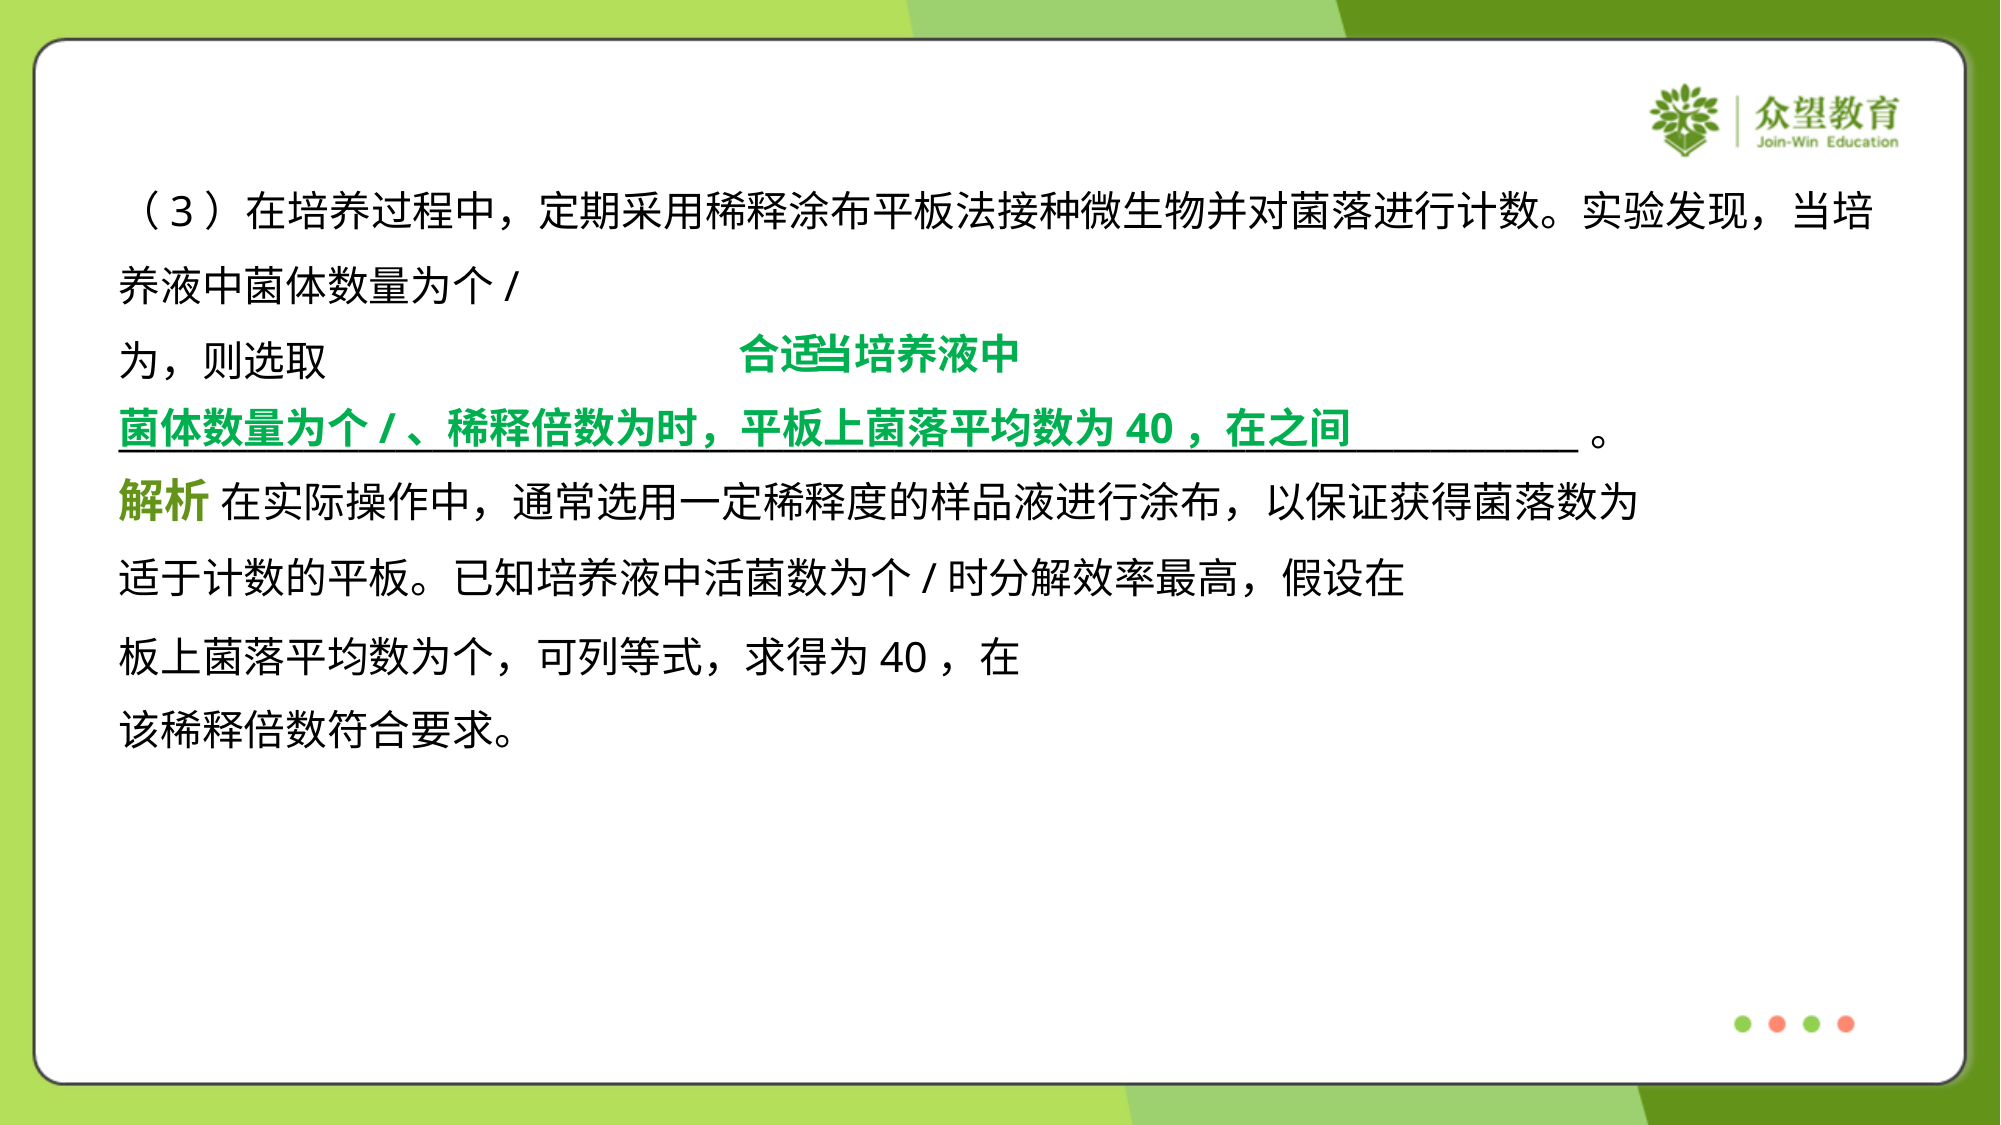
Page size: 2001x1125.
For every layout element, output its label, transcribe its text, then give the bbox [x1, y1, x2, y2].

picture [0, 0, 2000, 1125]
text_box 合适 [723, 303, 838, 371]
